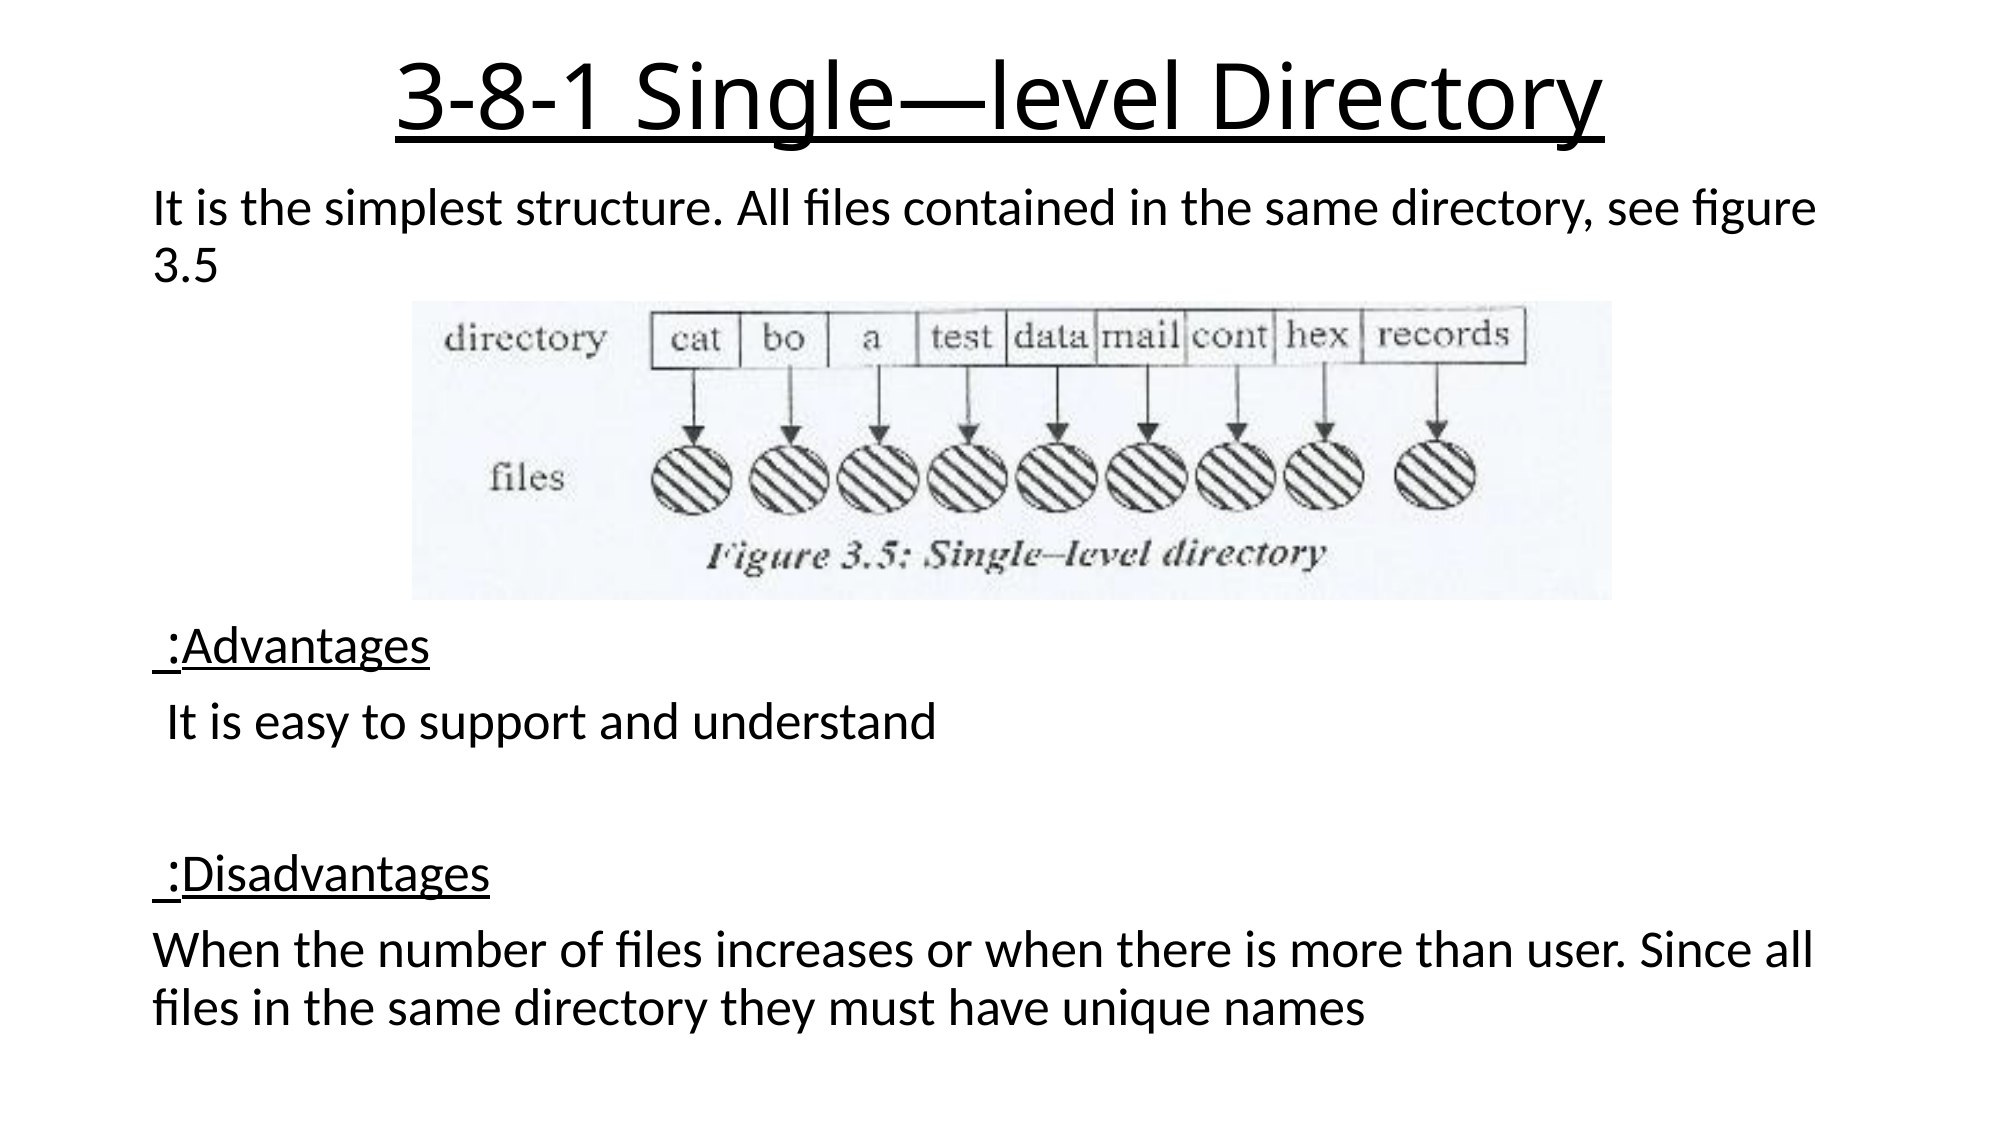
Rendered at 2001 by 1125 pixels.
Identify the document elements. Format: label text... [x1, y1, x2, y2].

picture [411, 301, 1612, 600]
list It is the simplest structure. All files contained in the same directory, see figure 3.5 Advantages: It is easy to support and understand Disadvantages: When the number of files increases or when there is more than user. Since all files in the same directory they must have unique names [137, 172, 1863, 1125]
text_box [0, 0, 2000, 75]
title 3-8-1 Single—level Directory [137, 76, 1863, 172]
